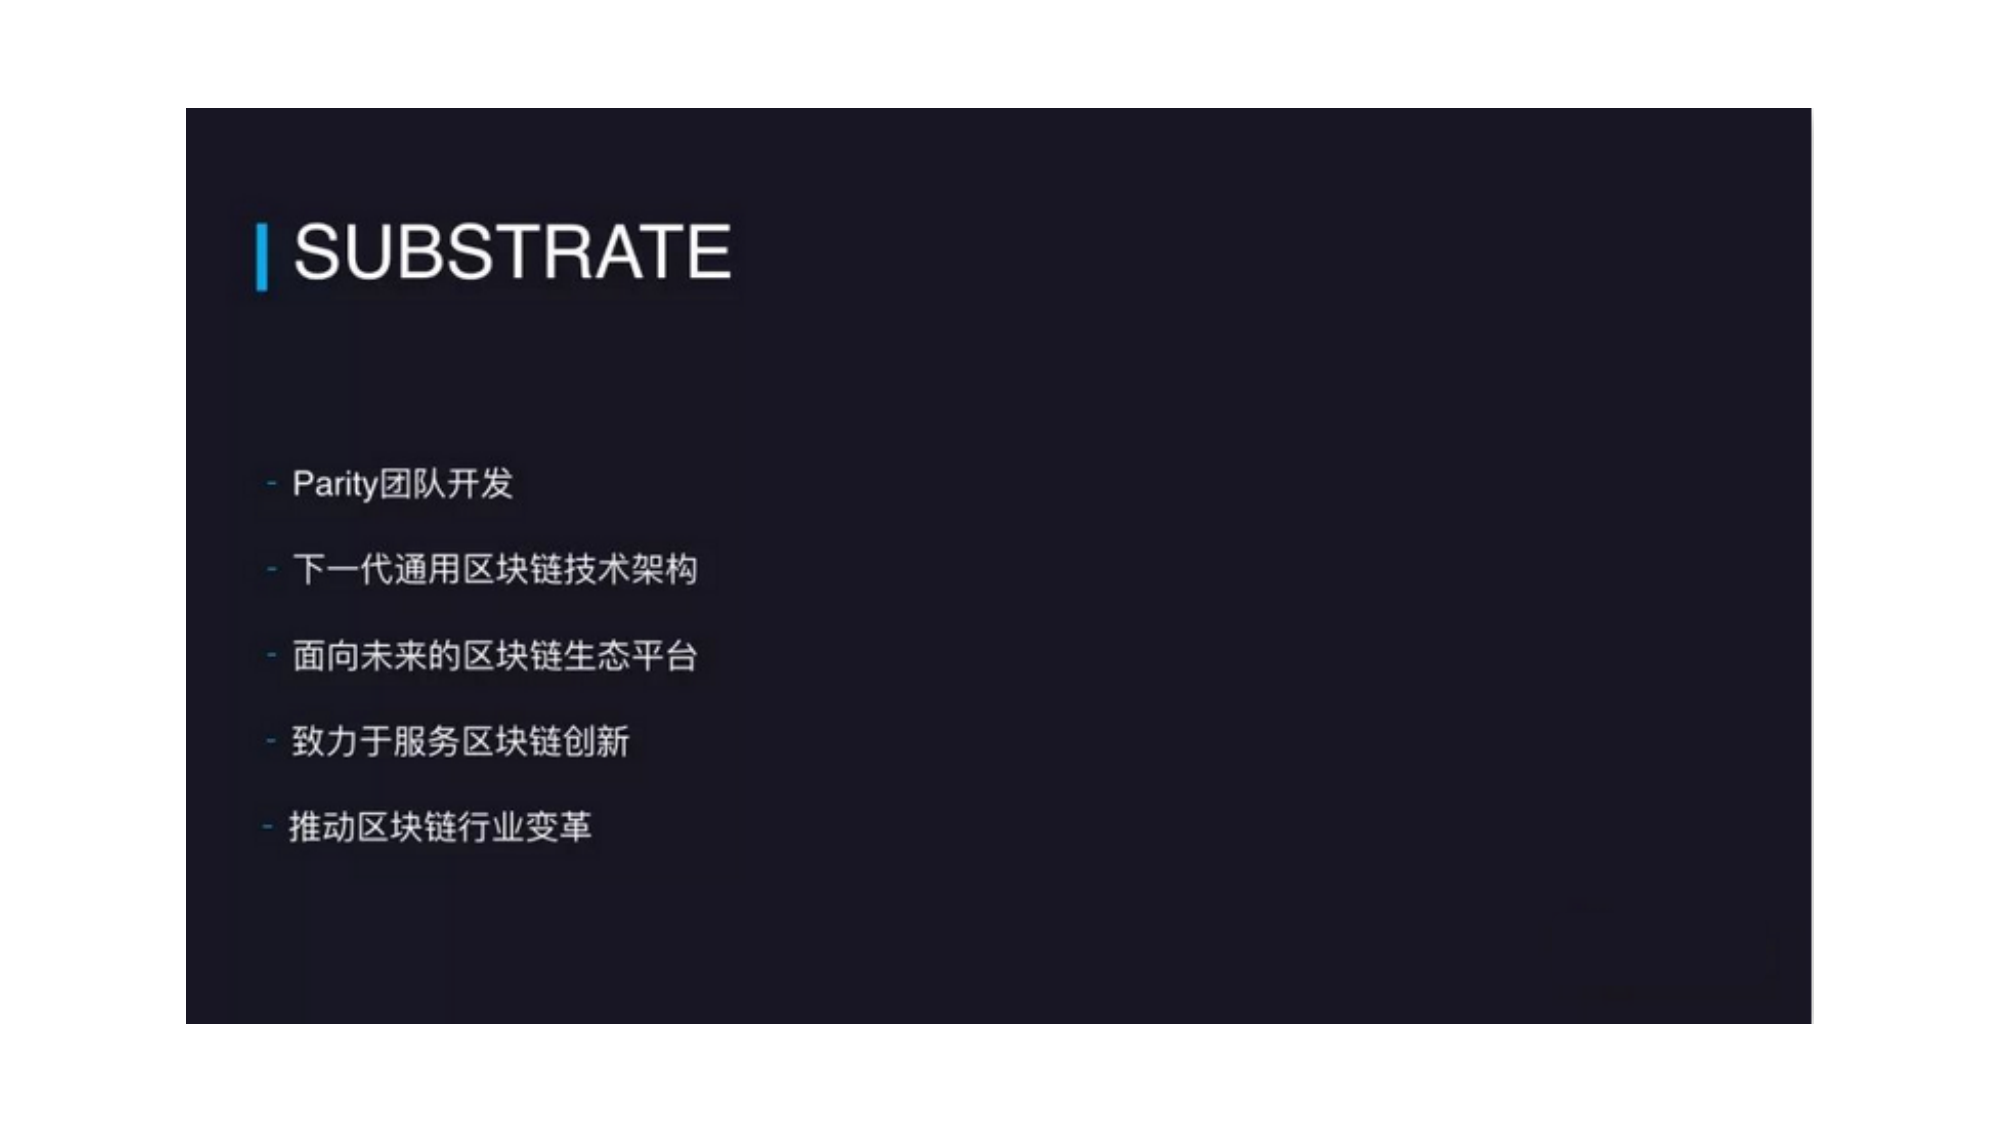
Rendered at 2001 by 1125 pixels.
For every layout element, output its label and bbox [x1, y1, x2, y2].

picture [186, 108, 1814, 1024]
